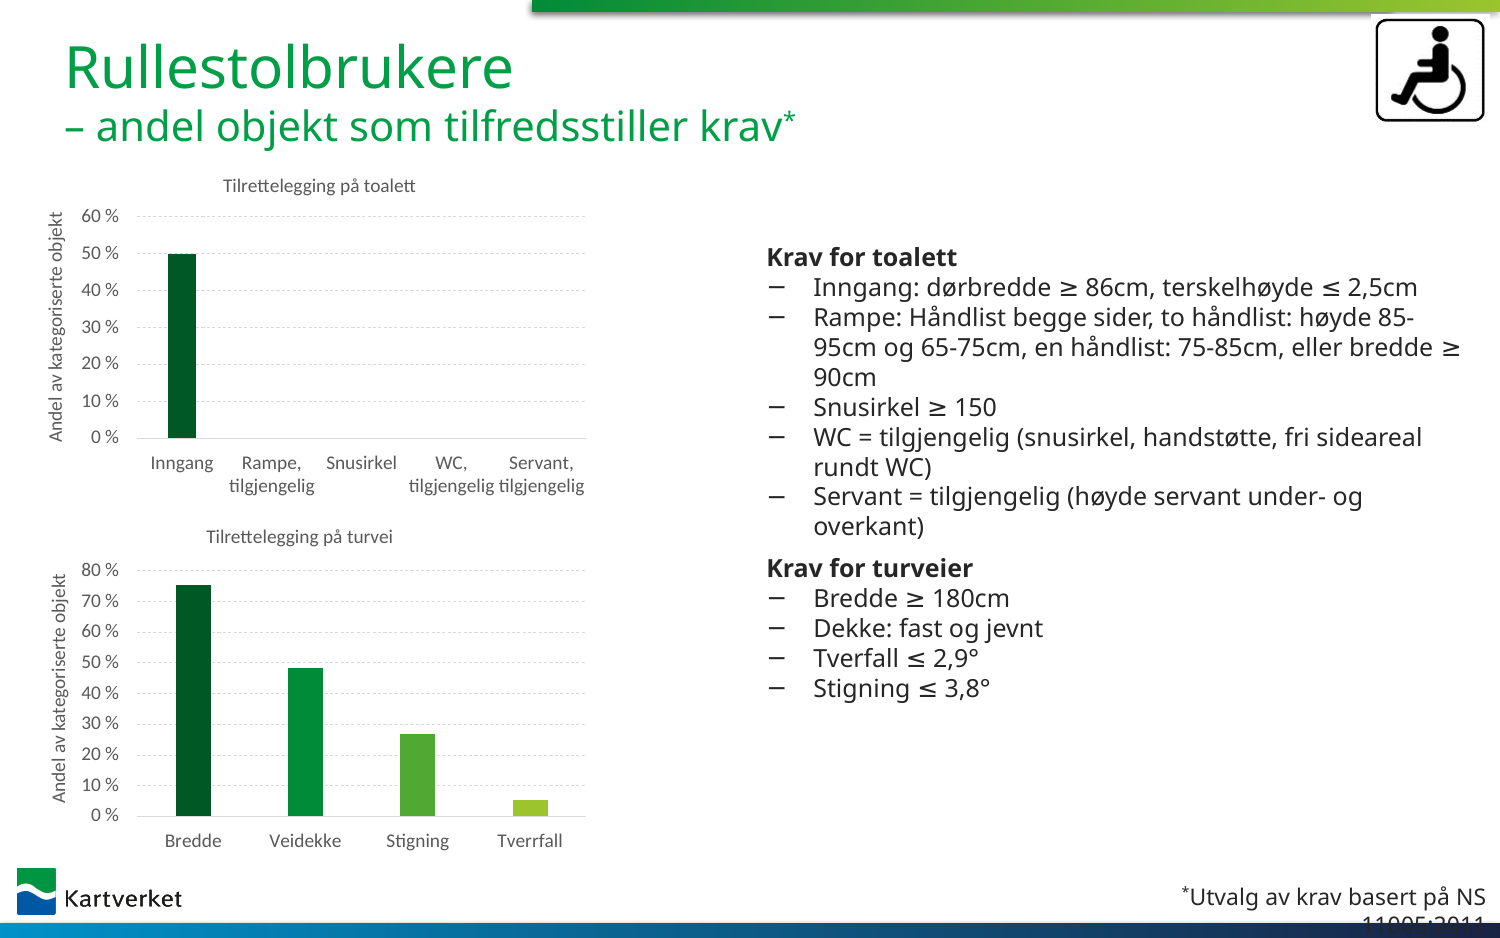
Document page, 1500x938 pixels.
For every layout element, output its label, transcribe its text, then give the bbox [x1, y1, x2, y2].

text_box Krav for turveier Bredde ≥ 180cm Dekke: fast og jevnt Tverfall ≤ 2,9° Stigning ≤ 3,8° [751, 545, 1483, 710]
text_box Krav for toalett Inngang: dørbredde ≥ 86cm, terskelhøyde ≤ 2,5cm Rampe: Håndlist begge sider, to håndlist: høyde 85-95cm og 65-75cm, en håndlist: 75-85cm, eller bredde ≥ 90cm Snusirkel ≥ 150 WC = tilgjengelig (snusirkel, handstøtte, fri sideareal rundt WC) Servant = tilgjengelig (høyde servant under- og overkant) [751, 234, 1483, 545]
picture [41, 166, 598, 505]
picture [1371, 13, 1491, 127]
text_box Rullestolbrukere – andel objekt som tilfredsstiller krav* [49, 14, 1431, 158]
text_box *Utvalg av krav basert på NS 11005:2011 [1068, 873, 1500, 938]
picture [41, 520, 598, 859]
